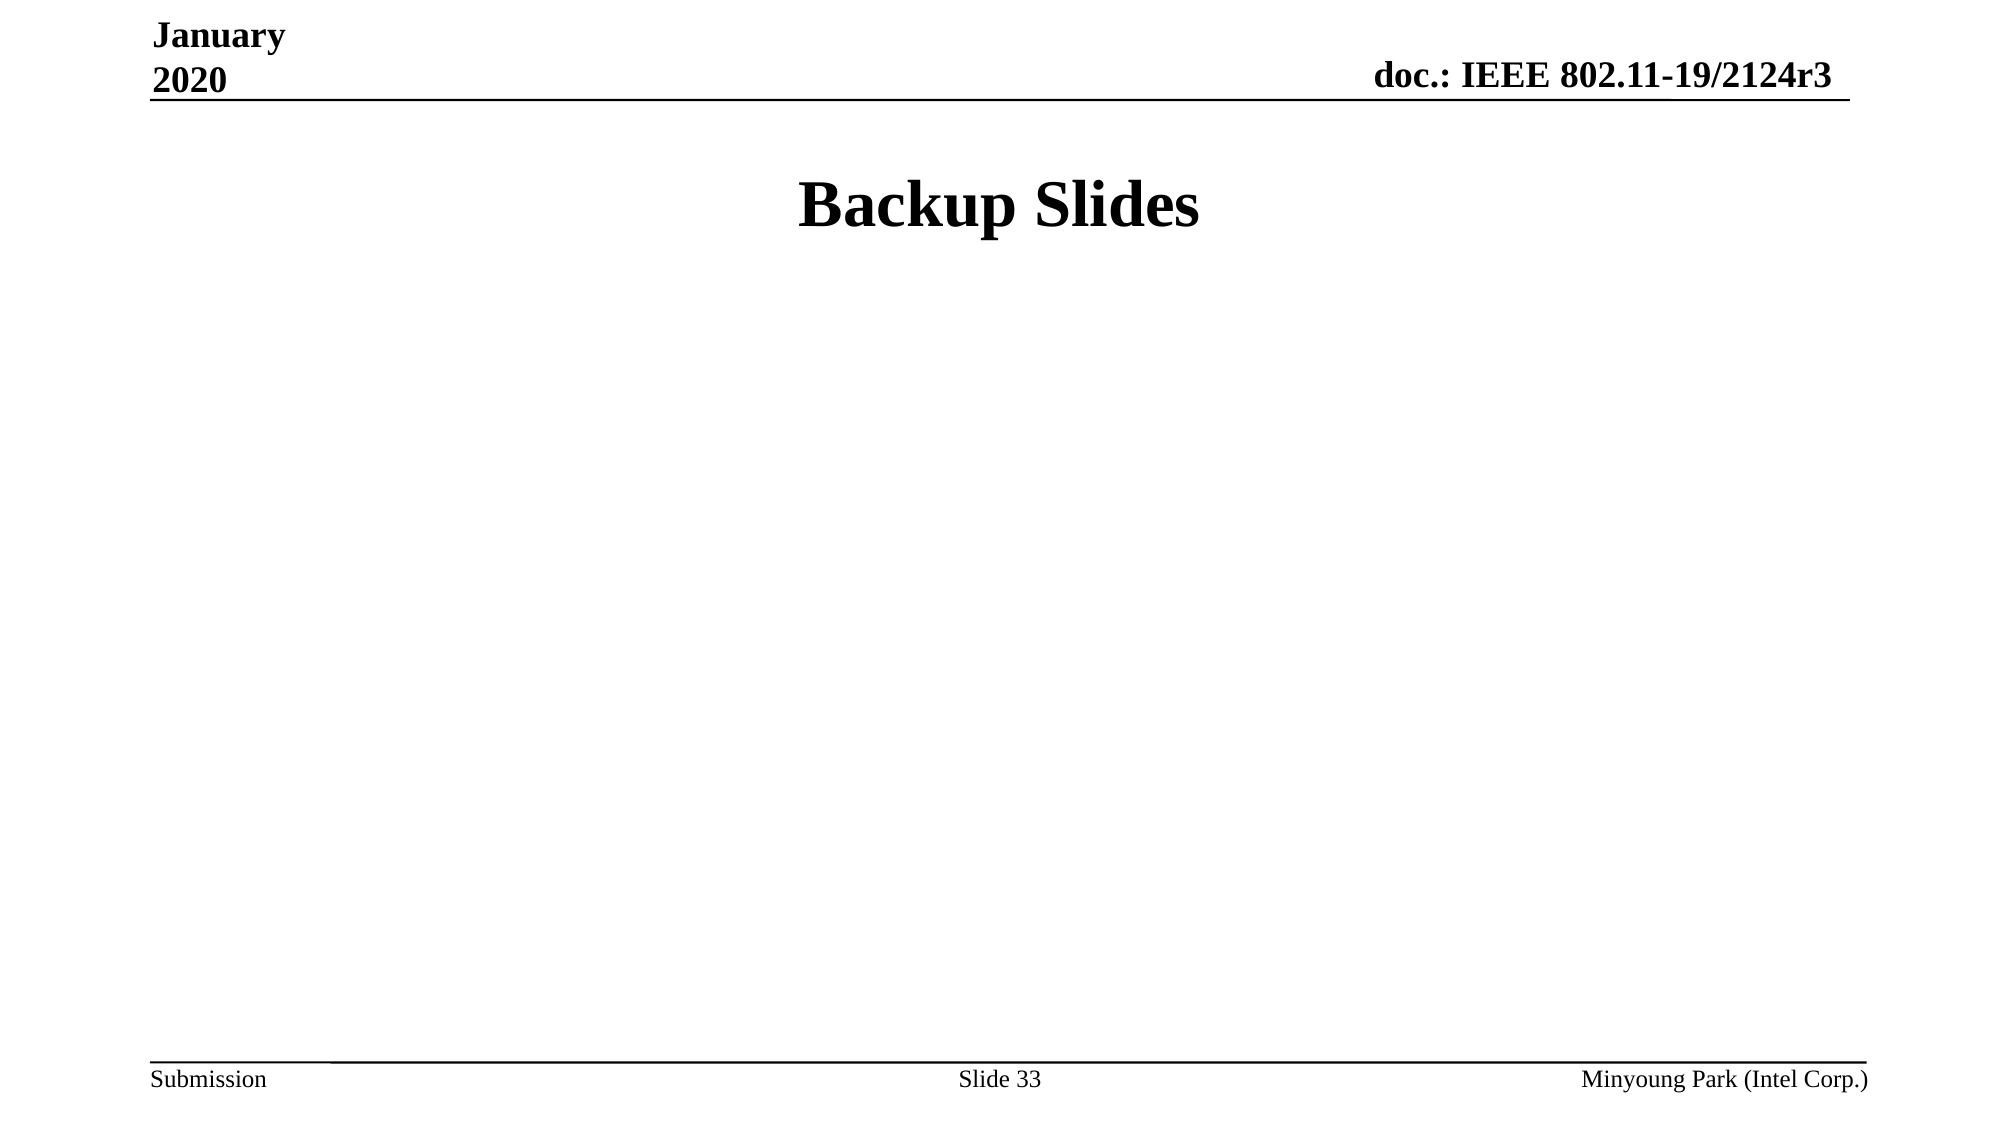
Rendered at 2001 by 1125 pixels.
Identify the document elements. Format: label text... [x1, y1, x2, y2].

footer Minyoung Park (Intel Corp.) [1266, 1061, 1869, 1093]
title Backup Slides [150, 112, 1850, 288]
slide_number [152, 54, 347, 101]
slide_number Slide 33 [957, 1061, 1042, 1093]
